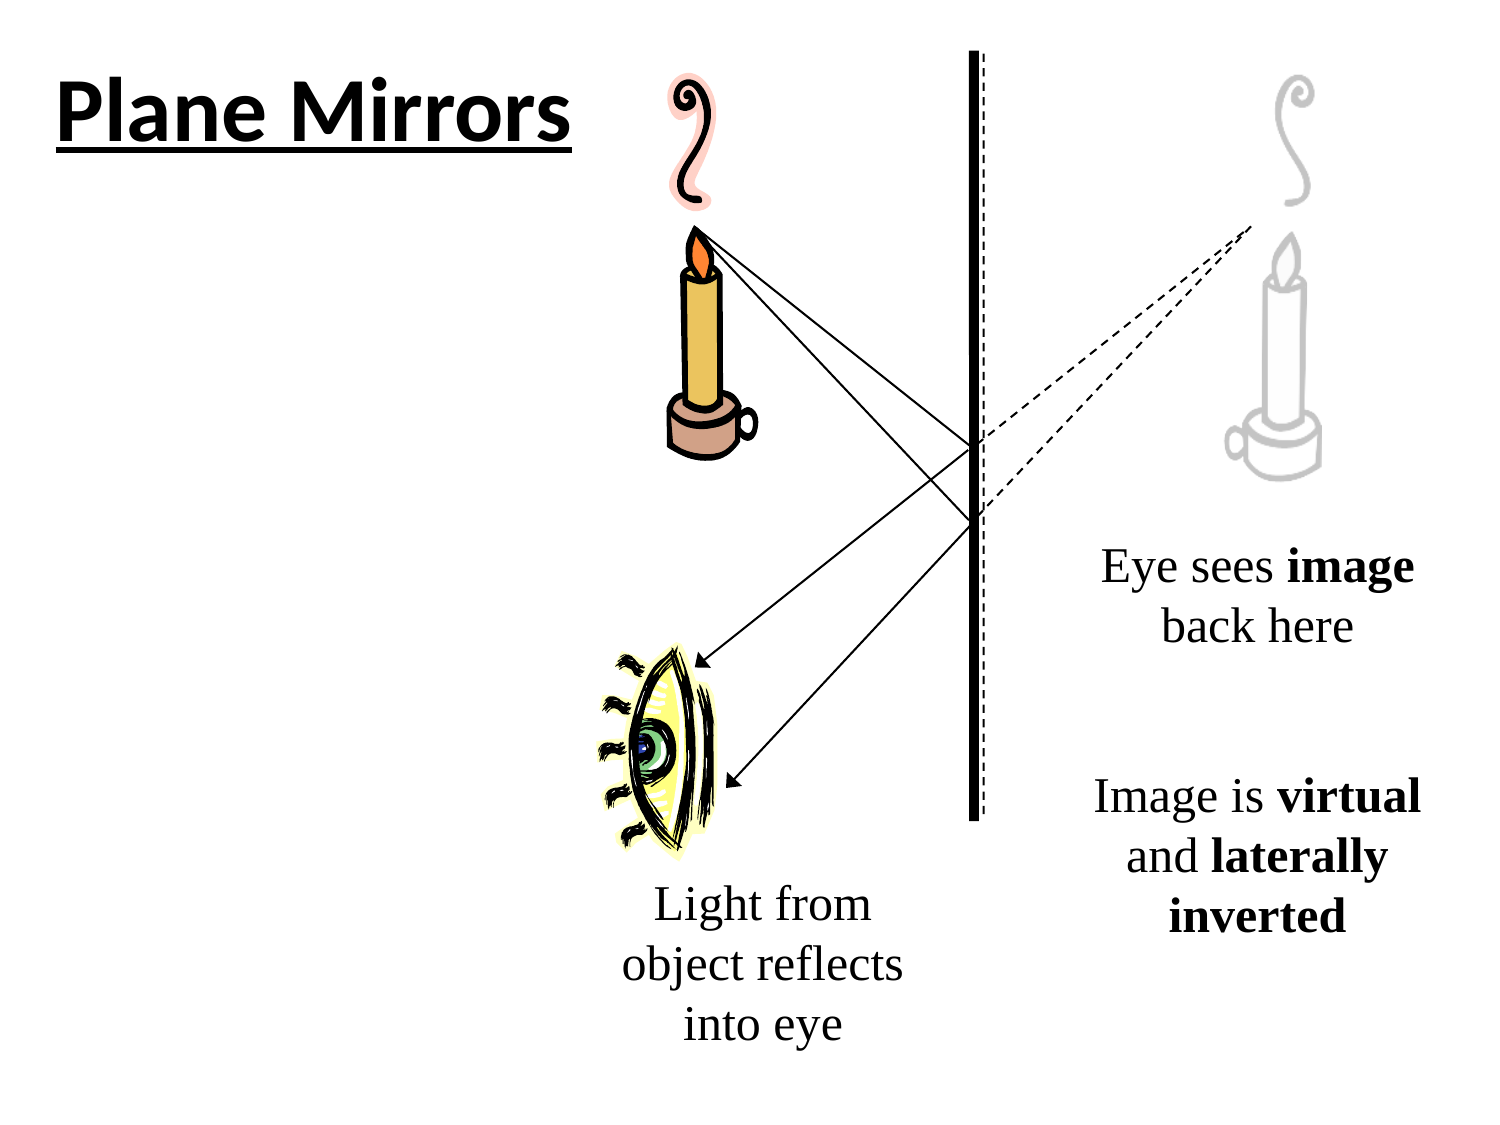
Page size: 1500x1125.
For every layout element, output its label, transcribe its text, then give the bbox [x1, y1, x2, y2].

picture [541, 686, 772, 817]
text_box Eye sees image back here Image is virtual and laterally inverted [1059, 525, 1457, 951]
picture [666, 69, 763, 466]
text_box [694, 480, 930, 668]
text_box Light from object reflects into eye [578, 863, 948, 1059]
title Plane Mirrors [40, 11, 1316, 198]
picture [1219, 63, 1323, 488]
